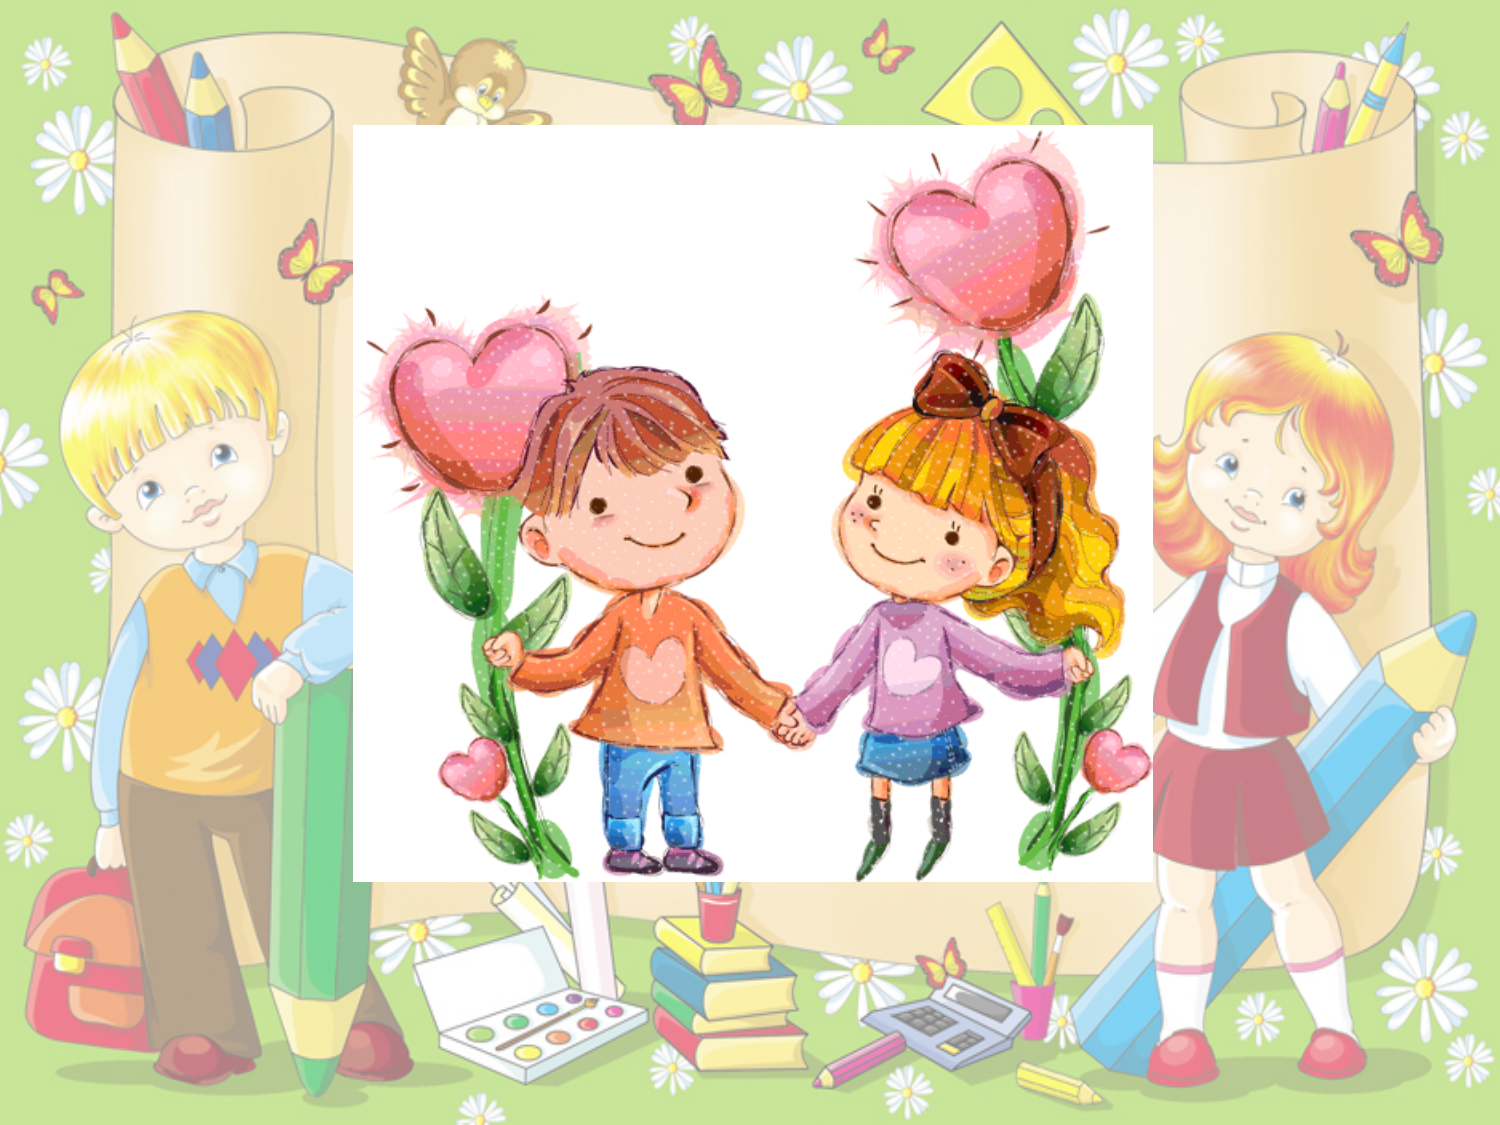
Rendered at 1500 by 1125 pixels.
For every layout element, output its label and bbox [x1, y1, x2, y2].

text_box [64, 0, 1400, 95]
picture [353, 125, 1153, 882]
